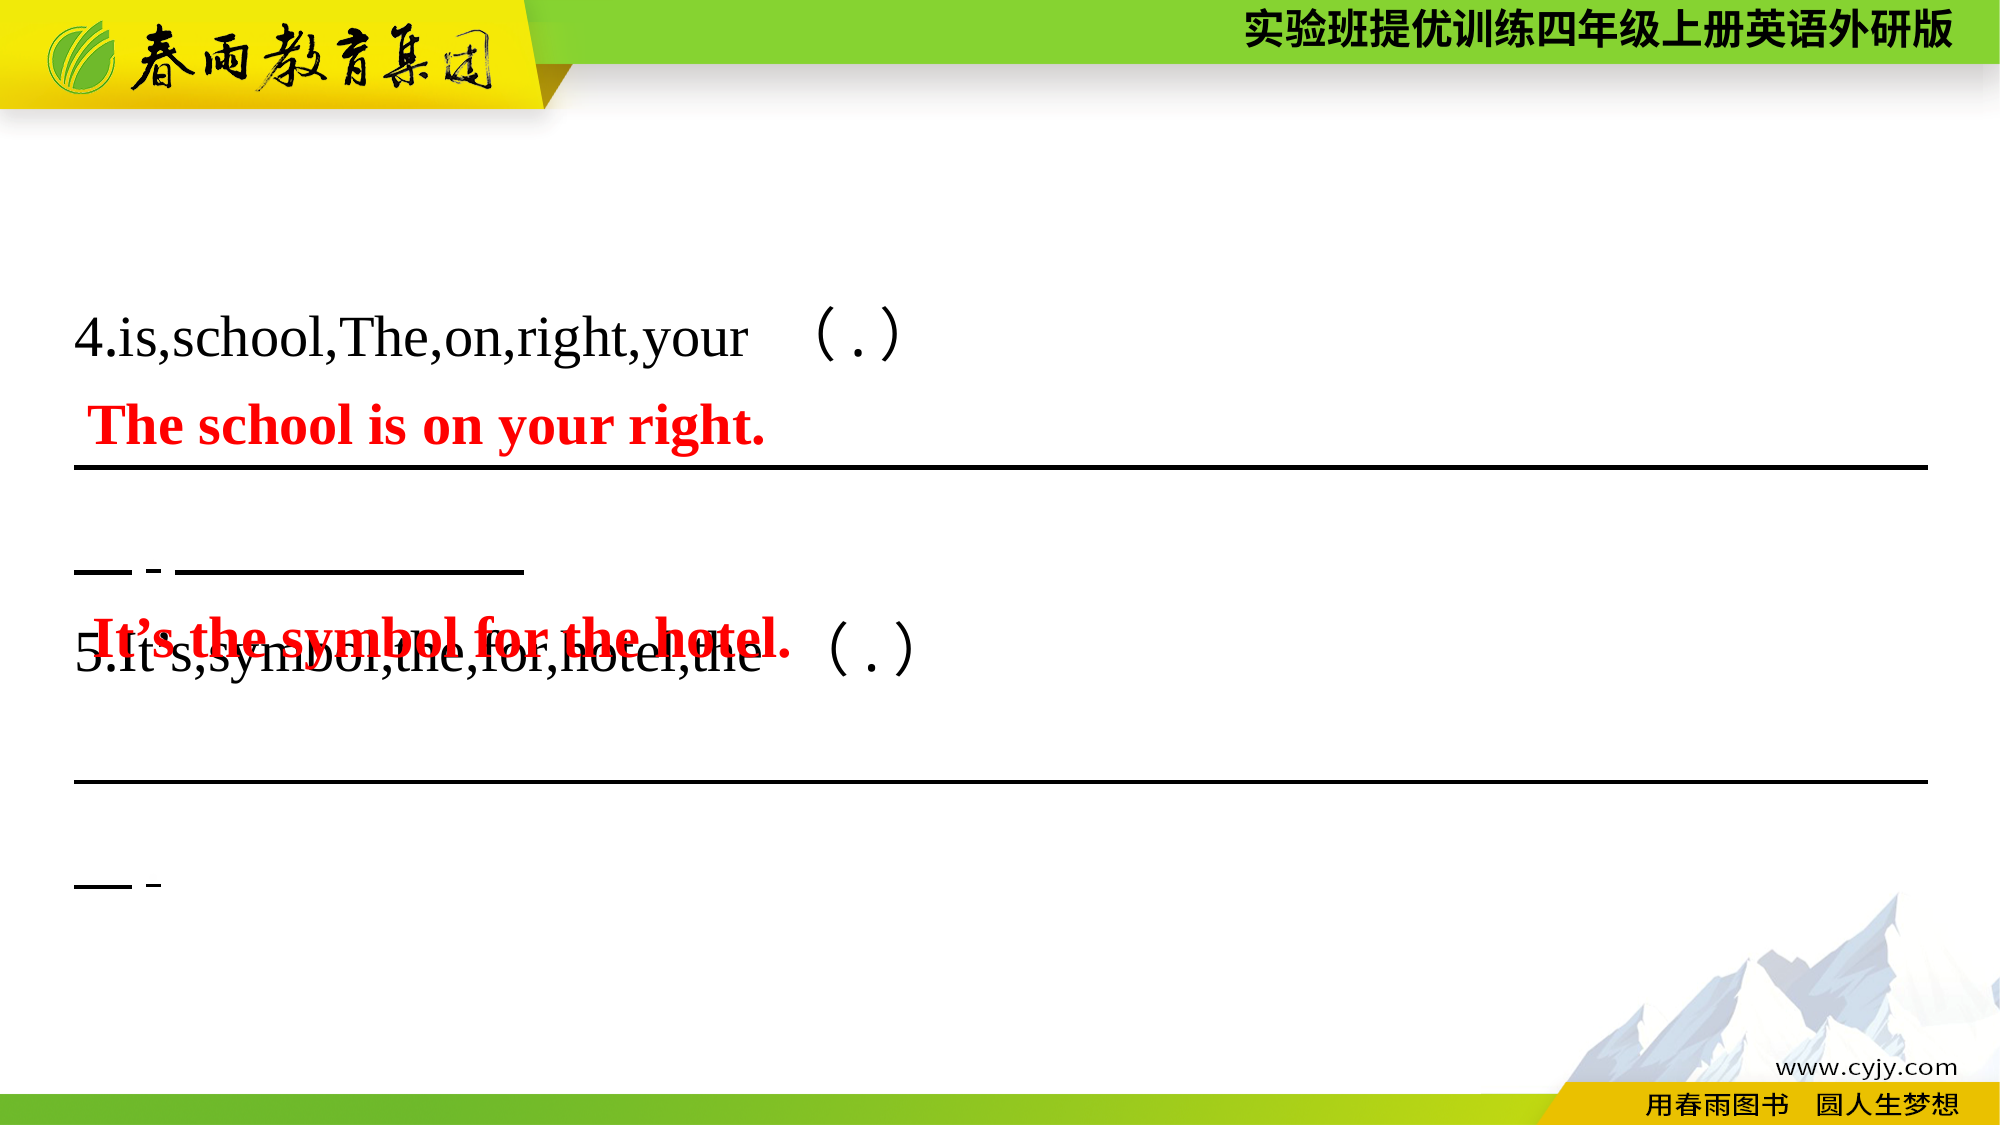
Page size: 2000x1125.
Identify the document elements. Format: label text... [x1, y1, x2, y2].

text_box The school is on your right. [72, 343, 782, 464]
list 4.is,school,The,on,right,your （.） . 5.It’s,symbol,the,for,hotel,the （.） . [59, 255, 1944, 682]
text_box It’s the symbol for the hotel. [78, 557, 808, 677]
picture [0, 0, 2000, 1125]
